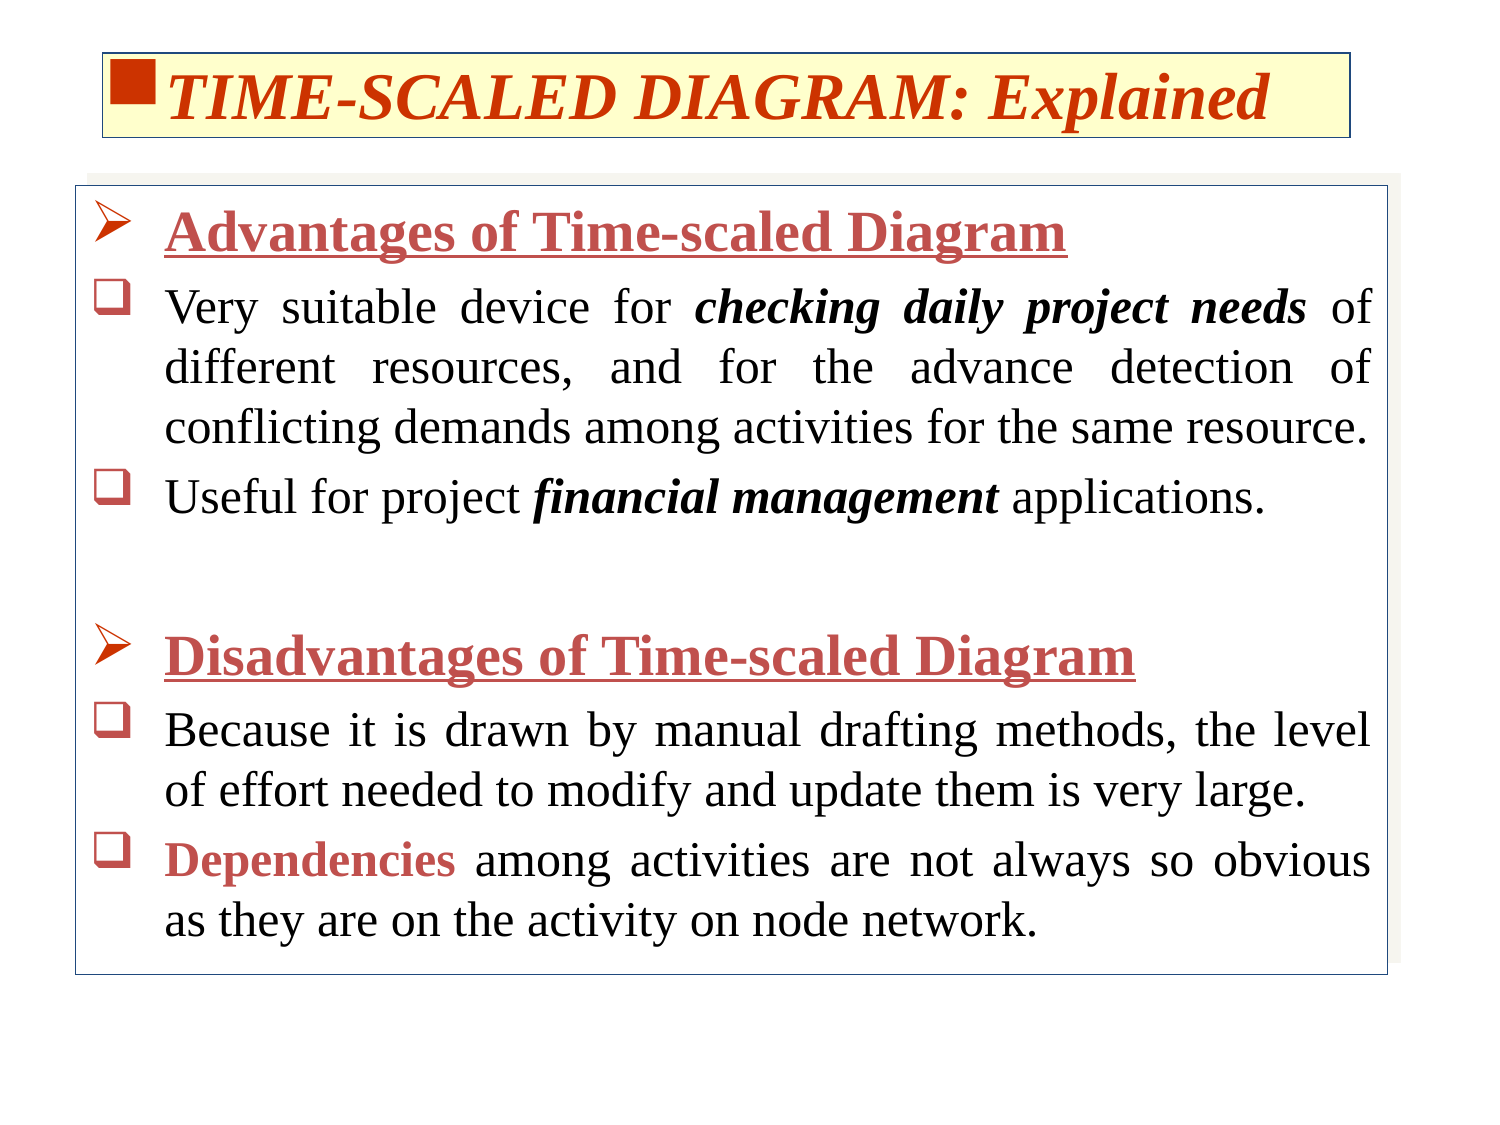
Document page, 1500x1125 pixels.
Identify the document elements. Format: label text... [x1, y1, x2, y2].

text_box TIME-SCALED DIAGRAM: Explained [102, 52, 1350, 138]
list Advantages of Time-scaled Diagram Very suitable device for checking daily project needs of different resources, and for the advance detection of conflicting demands among activities for the same resource. Useful for project financial management applications. Disadvantages of Time-scaled Diagram Because it is drawn by manual drafting methods, the level of effort needed to modify and update them is very large. Dependencies among activities are not always so obvious as they are on the activity on node network. [75, 185, 1388, 975]
